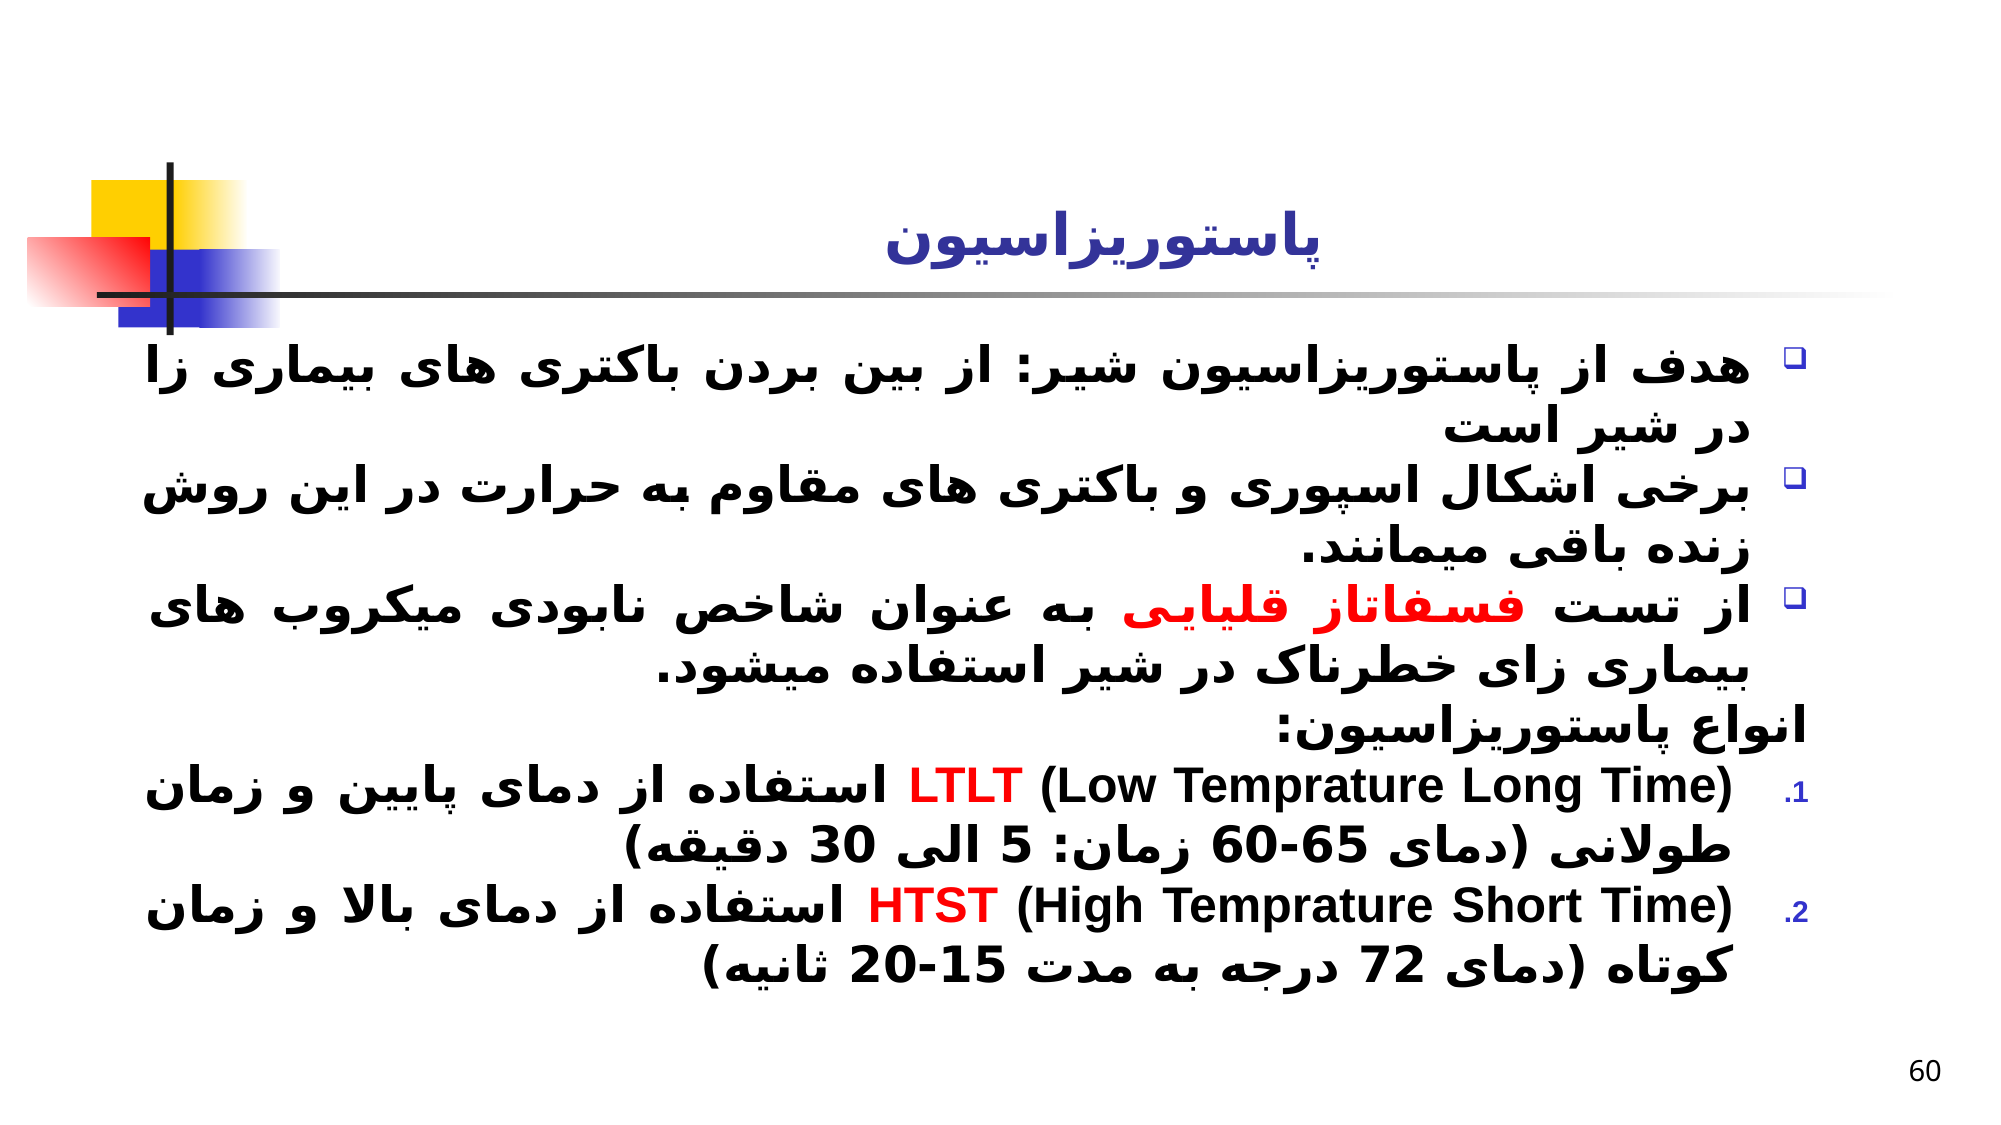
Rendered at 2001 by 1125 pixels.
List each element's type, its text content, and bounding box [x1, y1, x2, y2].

title پاستوریزاسیون [251, 35, 1957, 275]
text_box هدف از پاستوریزاسیون شیر: از بین بردن باکتری های بیماری زا در شیر است برخی اشکال اسپوری و باکتری های مقاوم به حرارت در این روش زنده باقی میمانند. از تست فسفاتاز قلیایی به عنوان شاخص نابودی میکروب های بیماری زای خطرناک در شیر استفاده میشود. انواع پاستوریزاسیون: LTLT (Low Temprature Long Time) استفاده از دمای پایین و زمان طولانی (دمای 65-60 زمان: 5 الی 30 دقیقه) HTST (High Temprature Short Time) استفاده از دمای بالا و زمان کوتاه (دمای 72 درجه به مدت 15-20 ثانیه) [126, 325, 1824, 1001]
slide_number 60 [1540, 1023, 1958, 1100]
